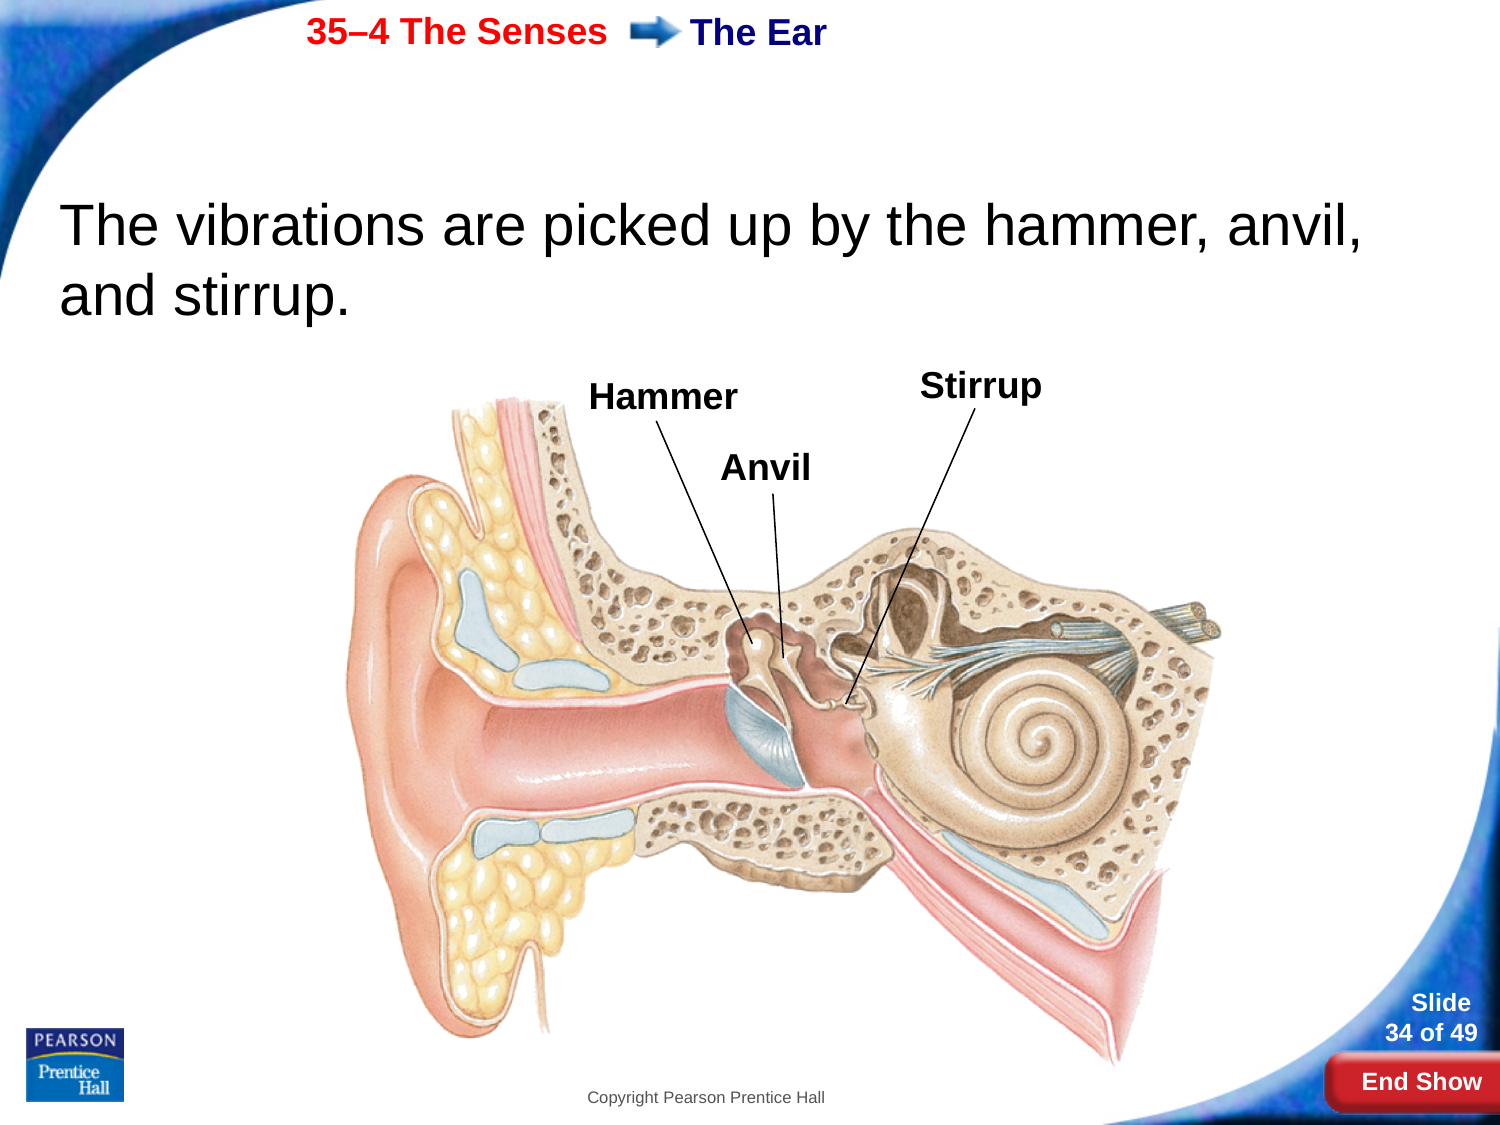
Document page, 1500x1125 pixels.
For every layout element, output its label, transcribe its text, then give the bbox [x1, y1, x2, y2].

picture [0, 0, 1500, 1125]
list The vibrations are picked up by the hammer, anvil, and stirrup. [44, 179, 1463, 976]
title The Ear [674, 0, 1344, 76]
